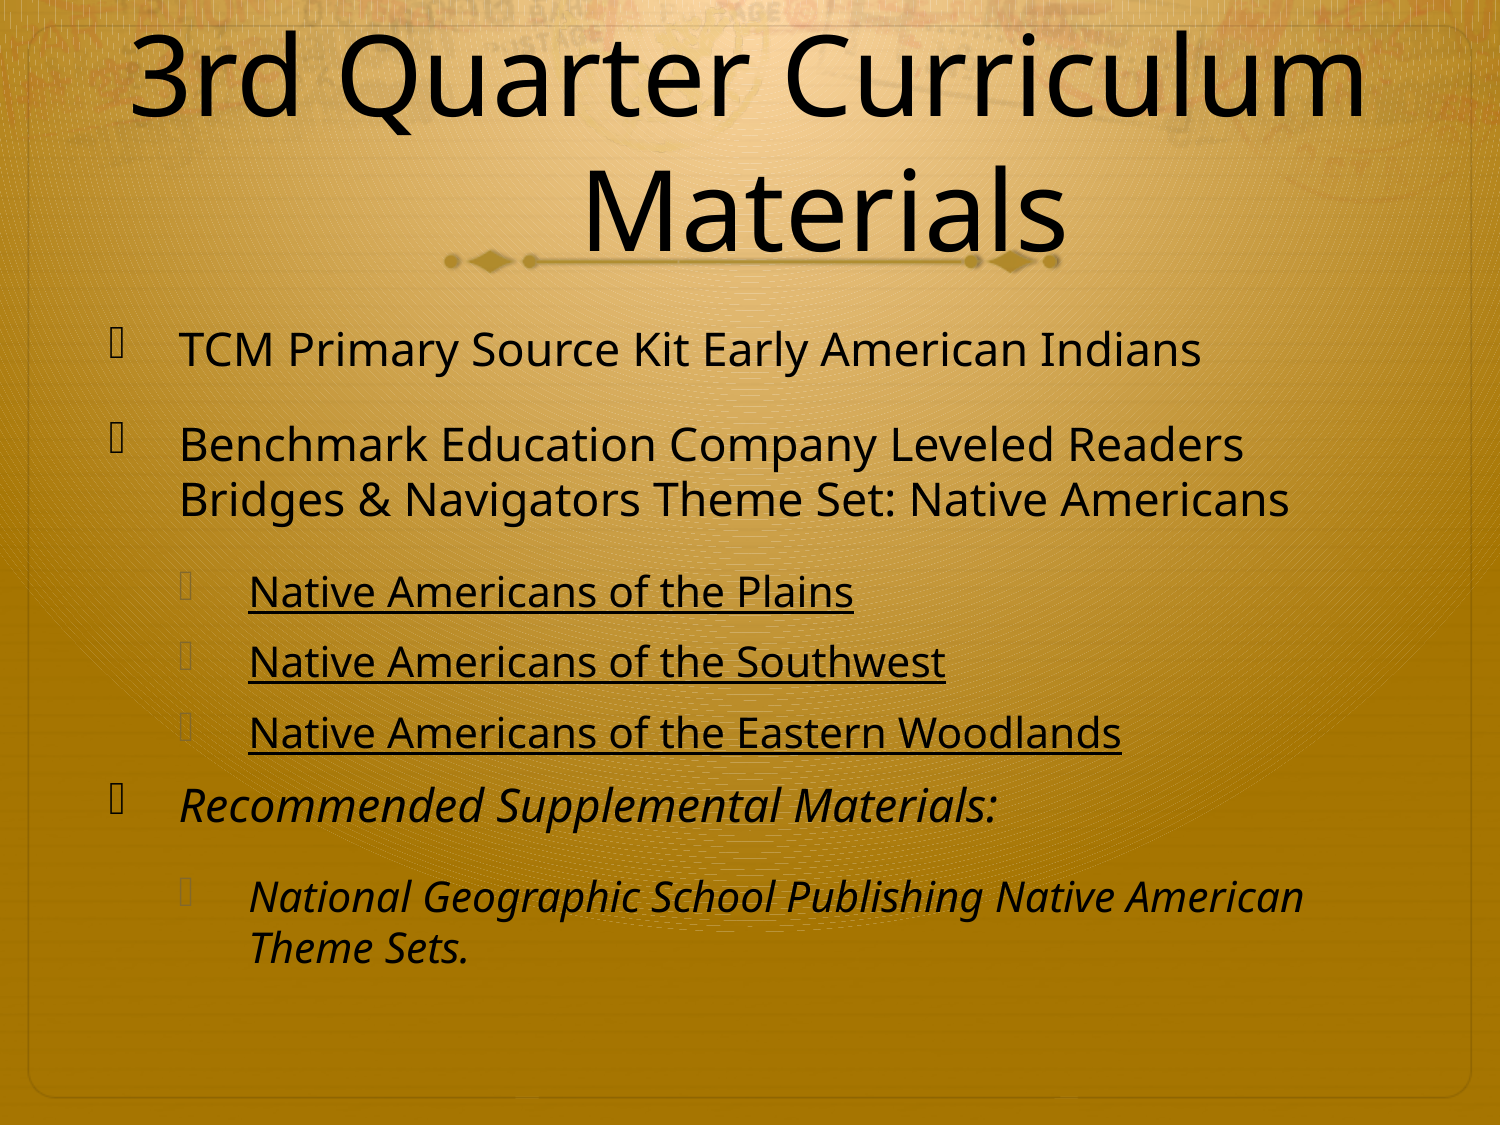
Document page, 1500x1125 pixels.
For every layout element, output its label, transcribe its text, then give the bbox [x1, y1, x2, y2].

list TCM Primary Source Kit Early American Indians Benchmark Education Company Leveled Readers Bridges & Navigators Theme Set: Native Americans Native Americans of the Plains Native Americans of the Southwest Native Americans of the Eastern Woodlands Recommended Supplemental Materials: National Geographic School Publishing Native American Theme Sets. [93, 312, 1407, 988]
title 3rd Quarter Curriculum Materials [93, 45, 1407, 233]
picture [0, 0, 1500, 1125]
